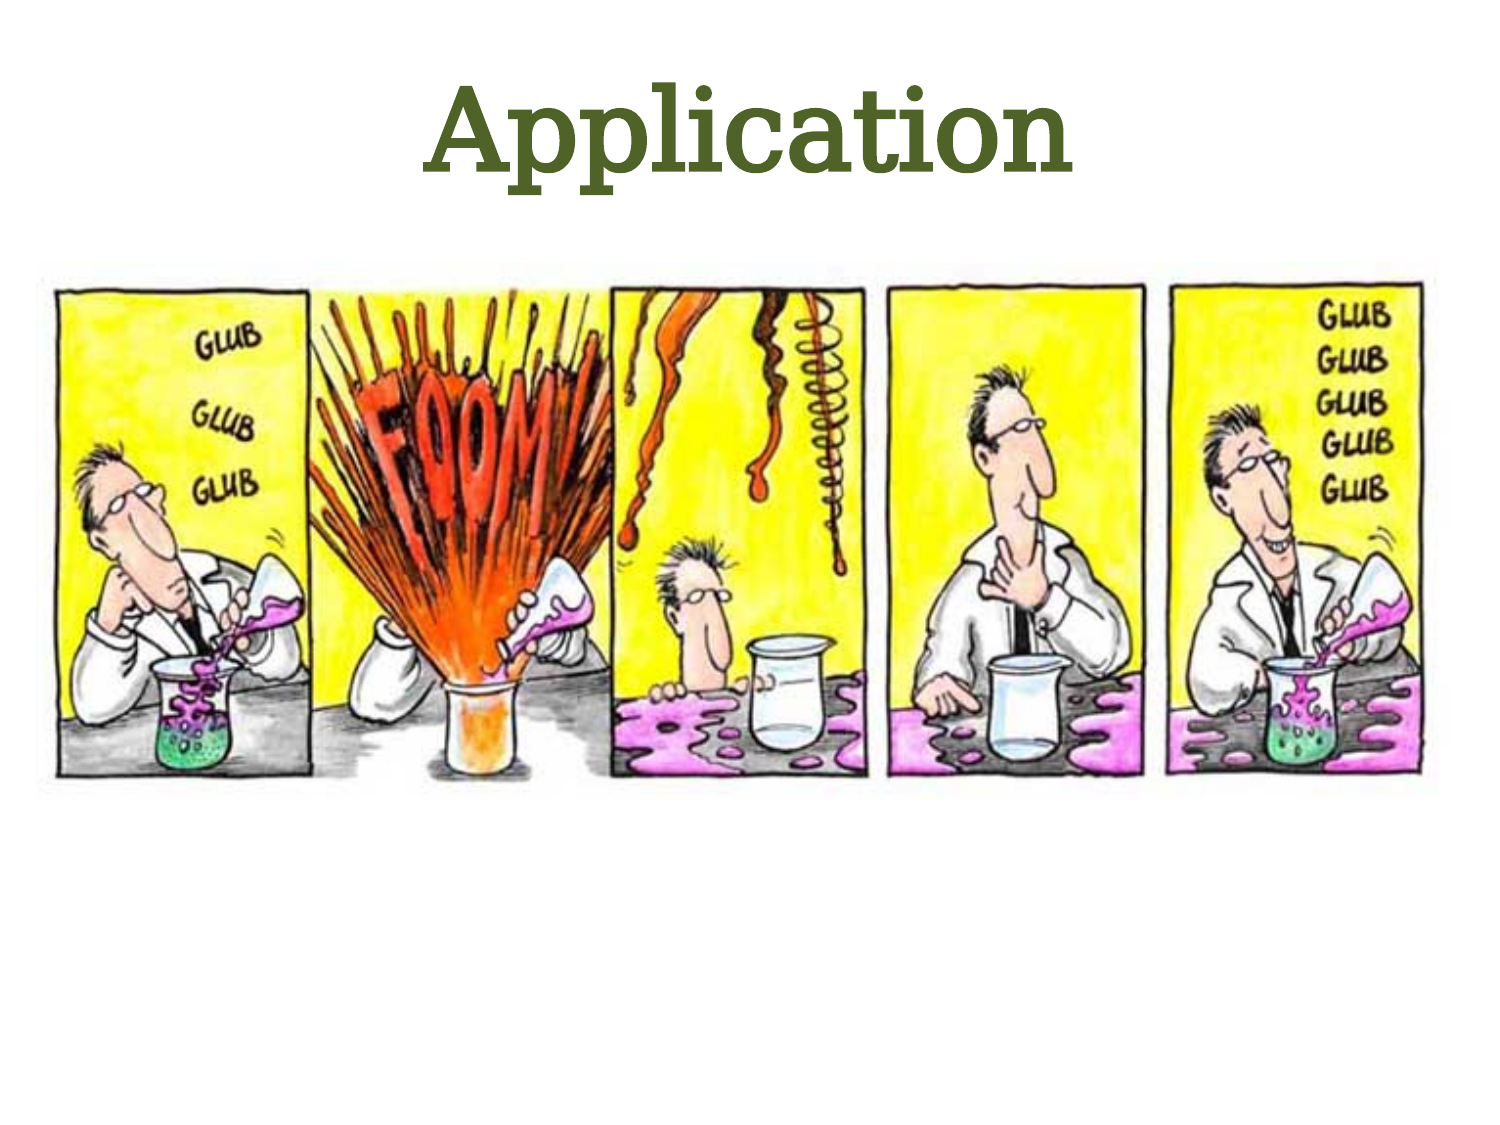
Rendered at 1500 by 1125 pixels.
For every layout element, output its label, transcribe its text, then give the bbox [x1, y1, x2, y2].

picture [36, 262, 1463, 801]
text_box Application [410, 49, 1089, 200]
